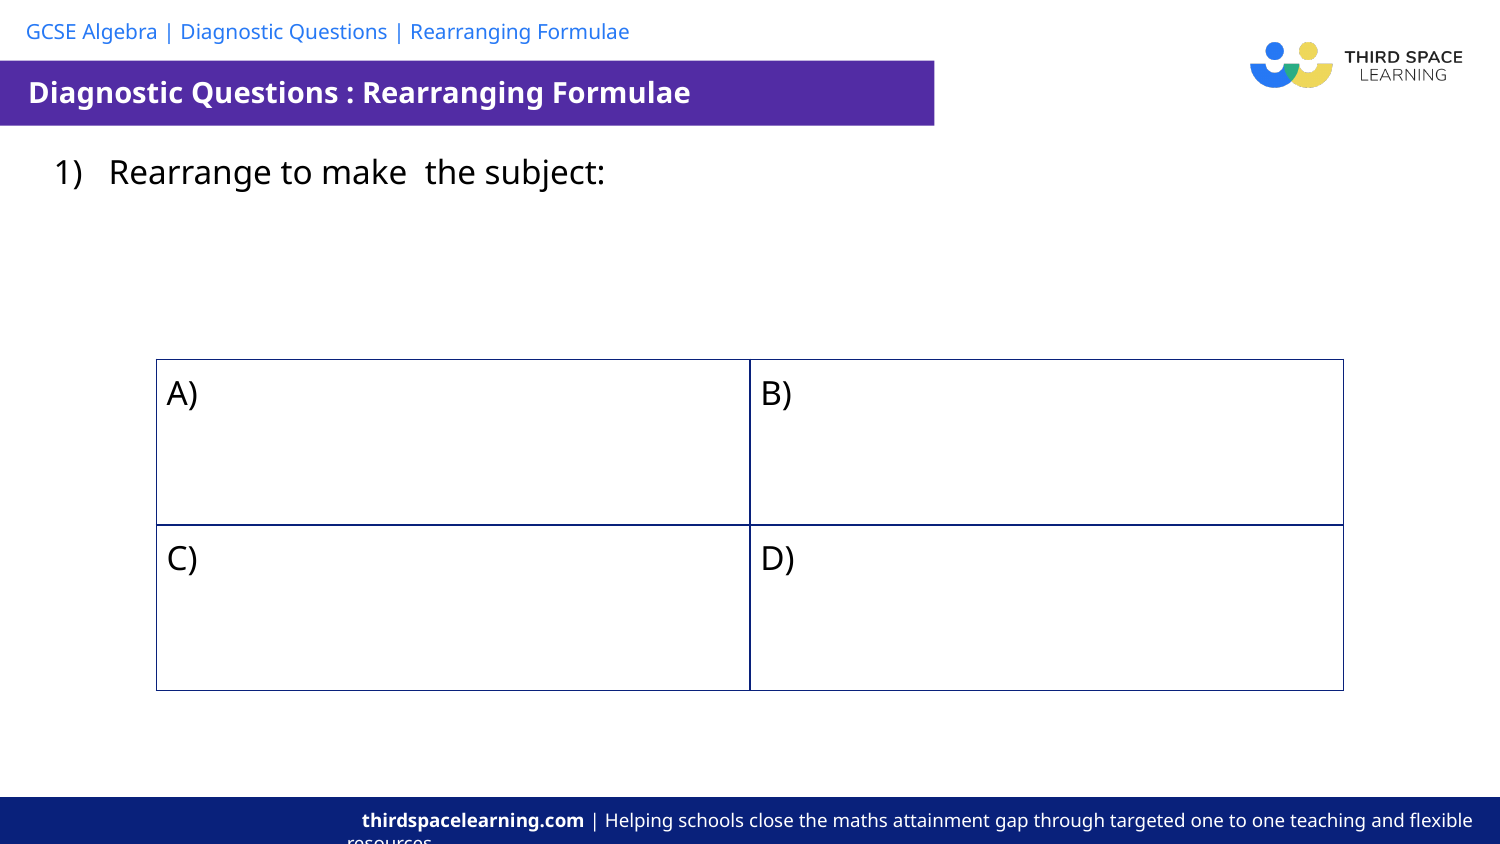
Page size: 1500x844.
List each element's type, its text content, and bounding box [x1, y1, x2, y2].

text_box Diagnostic Questions : Rearranging Formulae [13, 59, 792, 125]
picture [1250, 33, 1465, 99]
